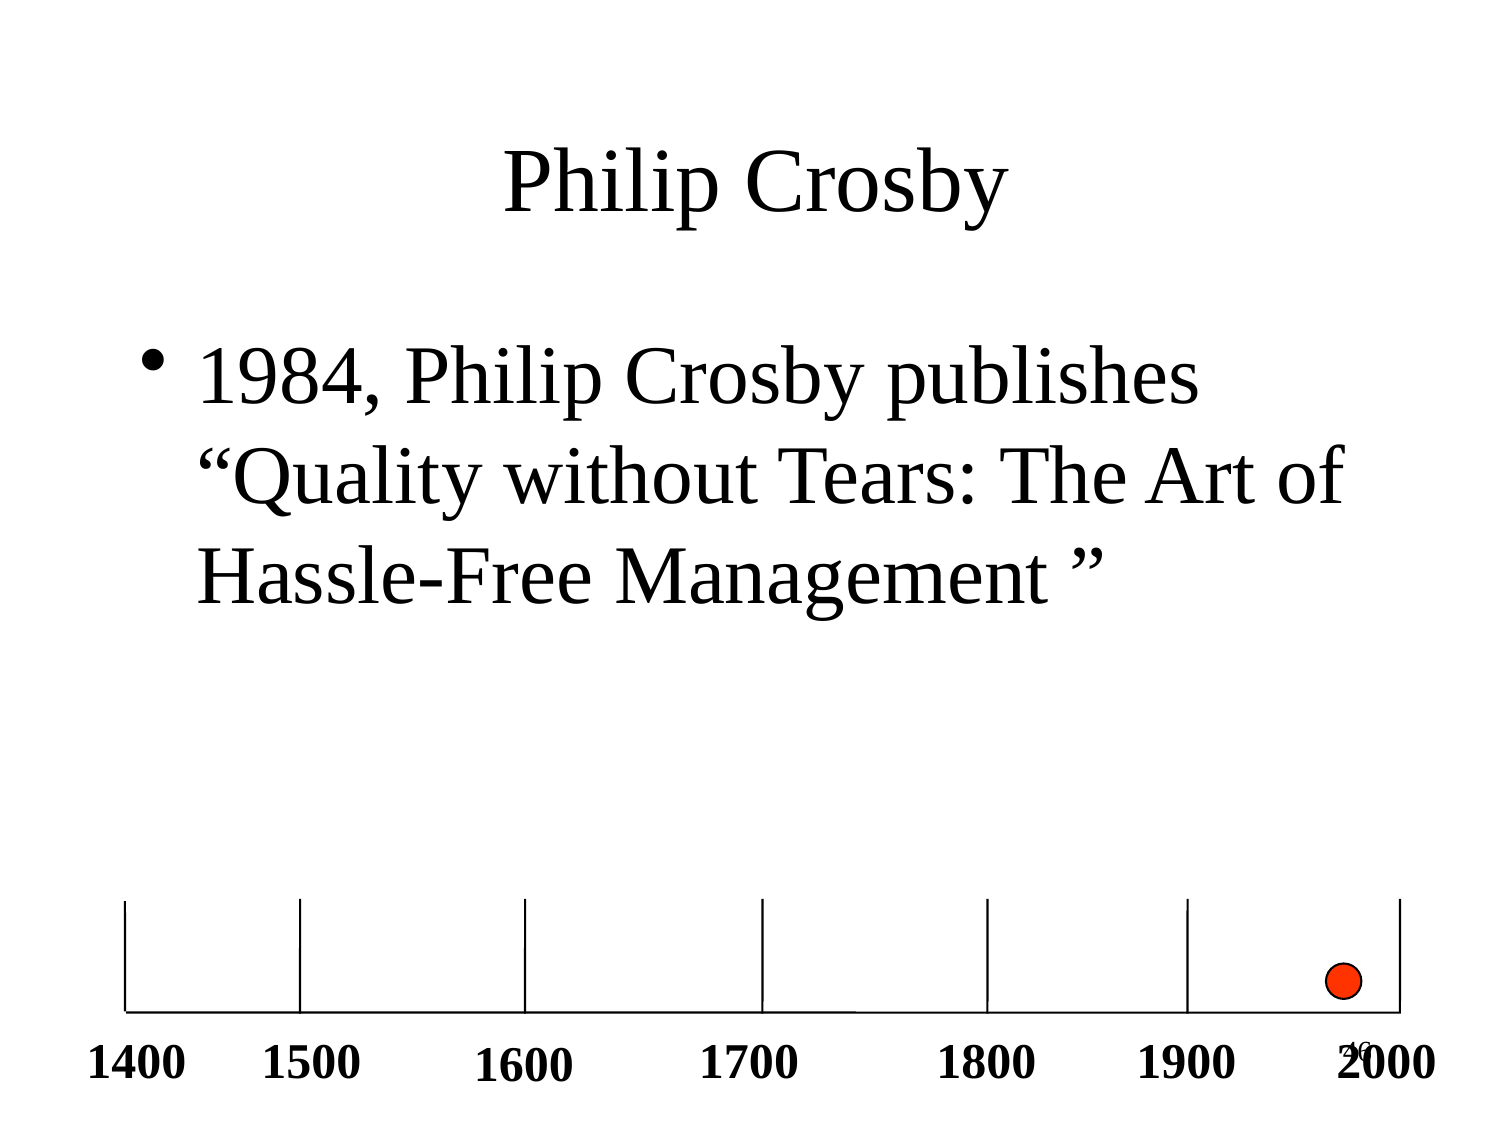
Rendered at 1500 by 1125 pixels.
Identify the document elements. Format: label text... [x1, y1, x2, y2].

text_box 1800 [921, 1022, 1052, 1097]
text_box 1500 [246, 1022, 377, 1097]
slide_number 46 [1074, 1025, 1388, 1100]
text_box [124, 898, 1401, 1014]
title Philip Crosby [112, 99, 1400, 250]
text_box 1600 [459, 1024, 601, 1099]
text_box 1700 [684, 1022, 814, 1097]
text_box 1400 [71, 1021, 202, 1097]
list 1984, Philip Crosby publishes “Quality without Tears: The Art of Hassle-Free Management ” [125, 312, 1413, 800]
text_box 2000 [1321, 1021, 1452, 1097]
text_box 1900 [1121, 1022, 1252, 1097]
